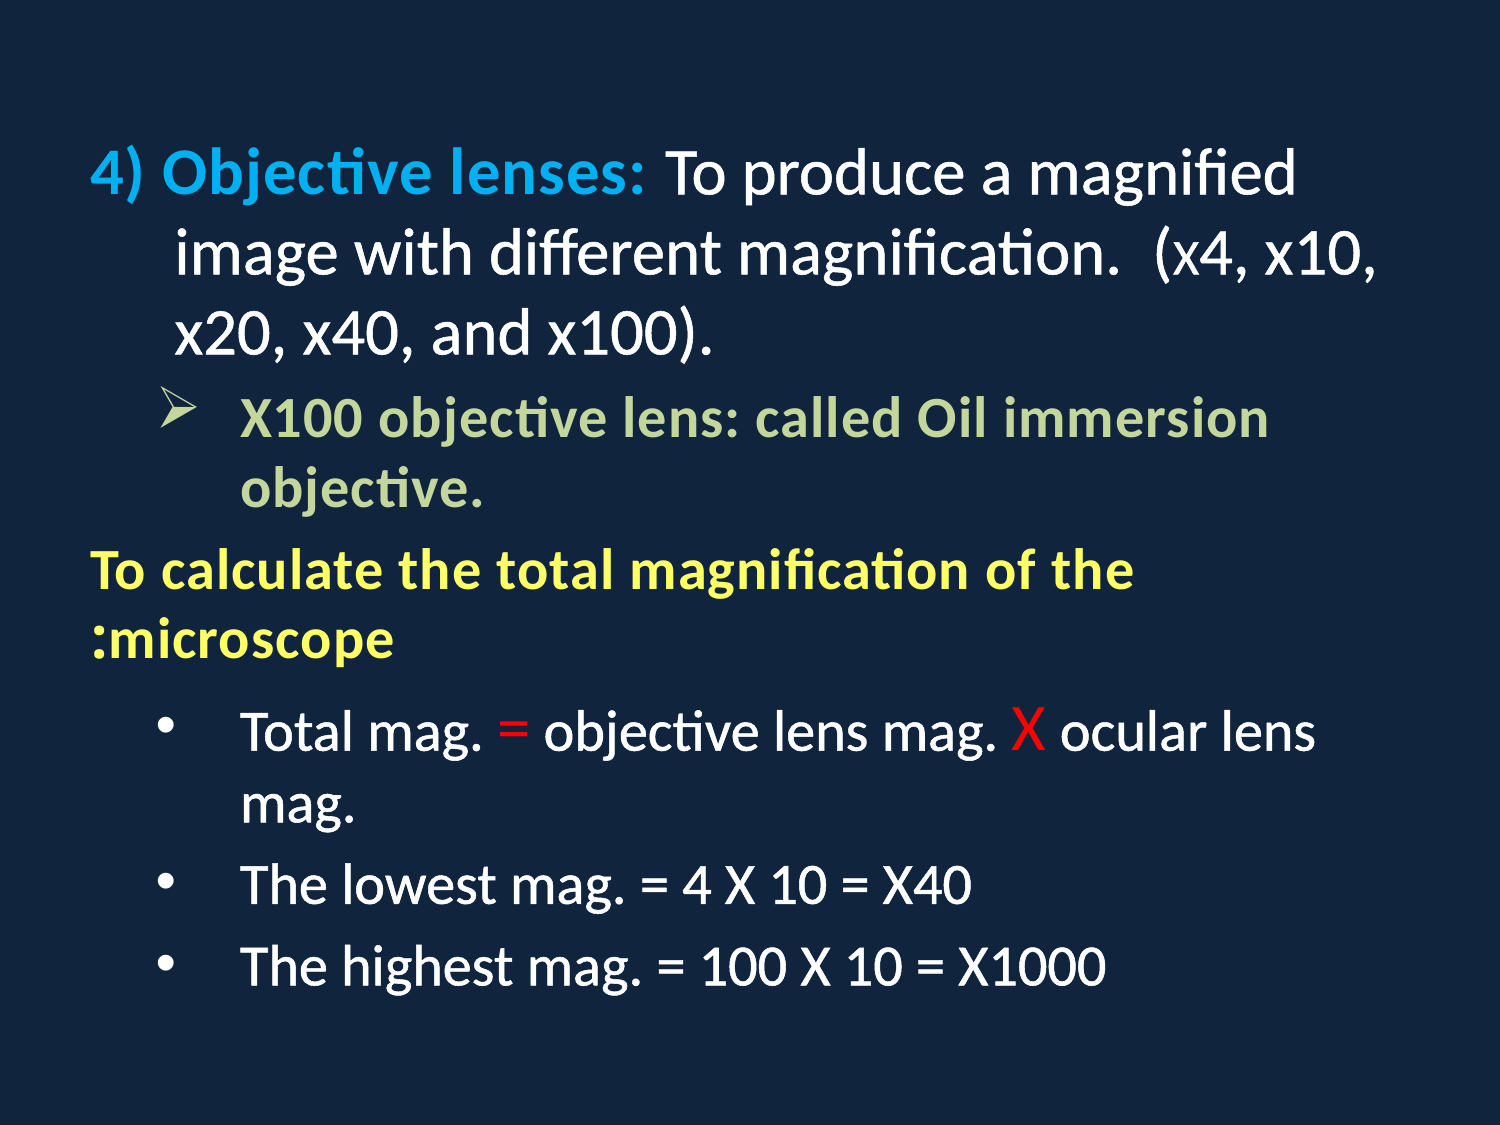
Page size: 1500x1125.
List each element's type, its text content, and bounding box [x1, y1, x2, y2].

list 4) Objective lenses: To produce a magnified image with different magnification. (X4, x10, x20, x40, and x100). X100 objective lens: called Oil immersion objective. To calculate the total magnification of the microscope: Total mag. = objective lens mag. X ocular lens mag. The lowest mag. = 4 X 10 = X40 The highest mag. = 100 X 10 = X1000 [75, 120, 1425, 1059]
